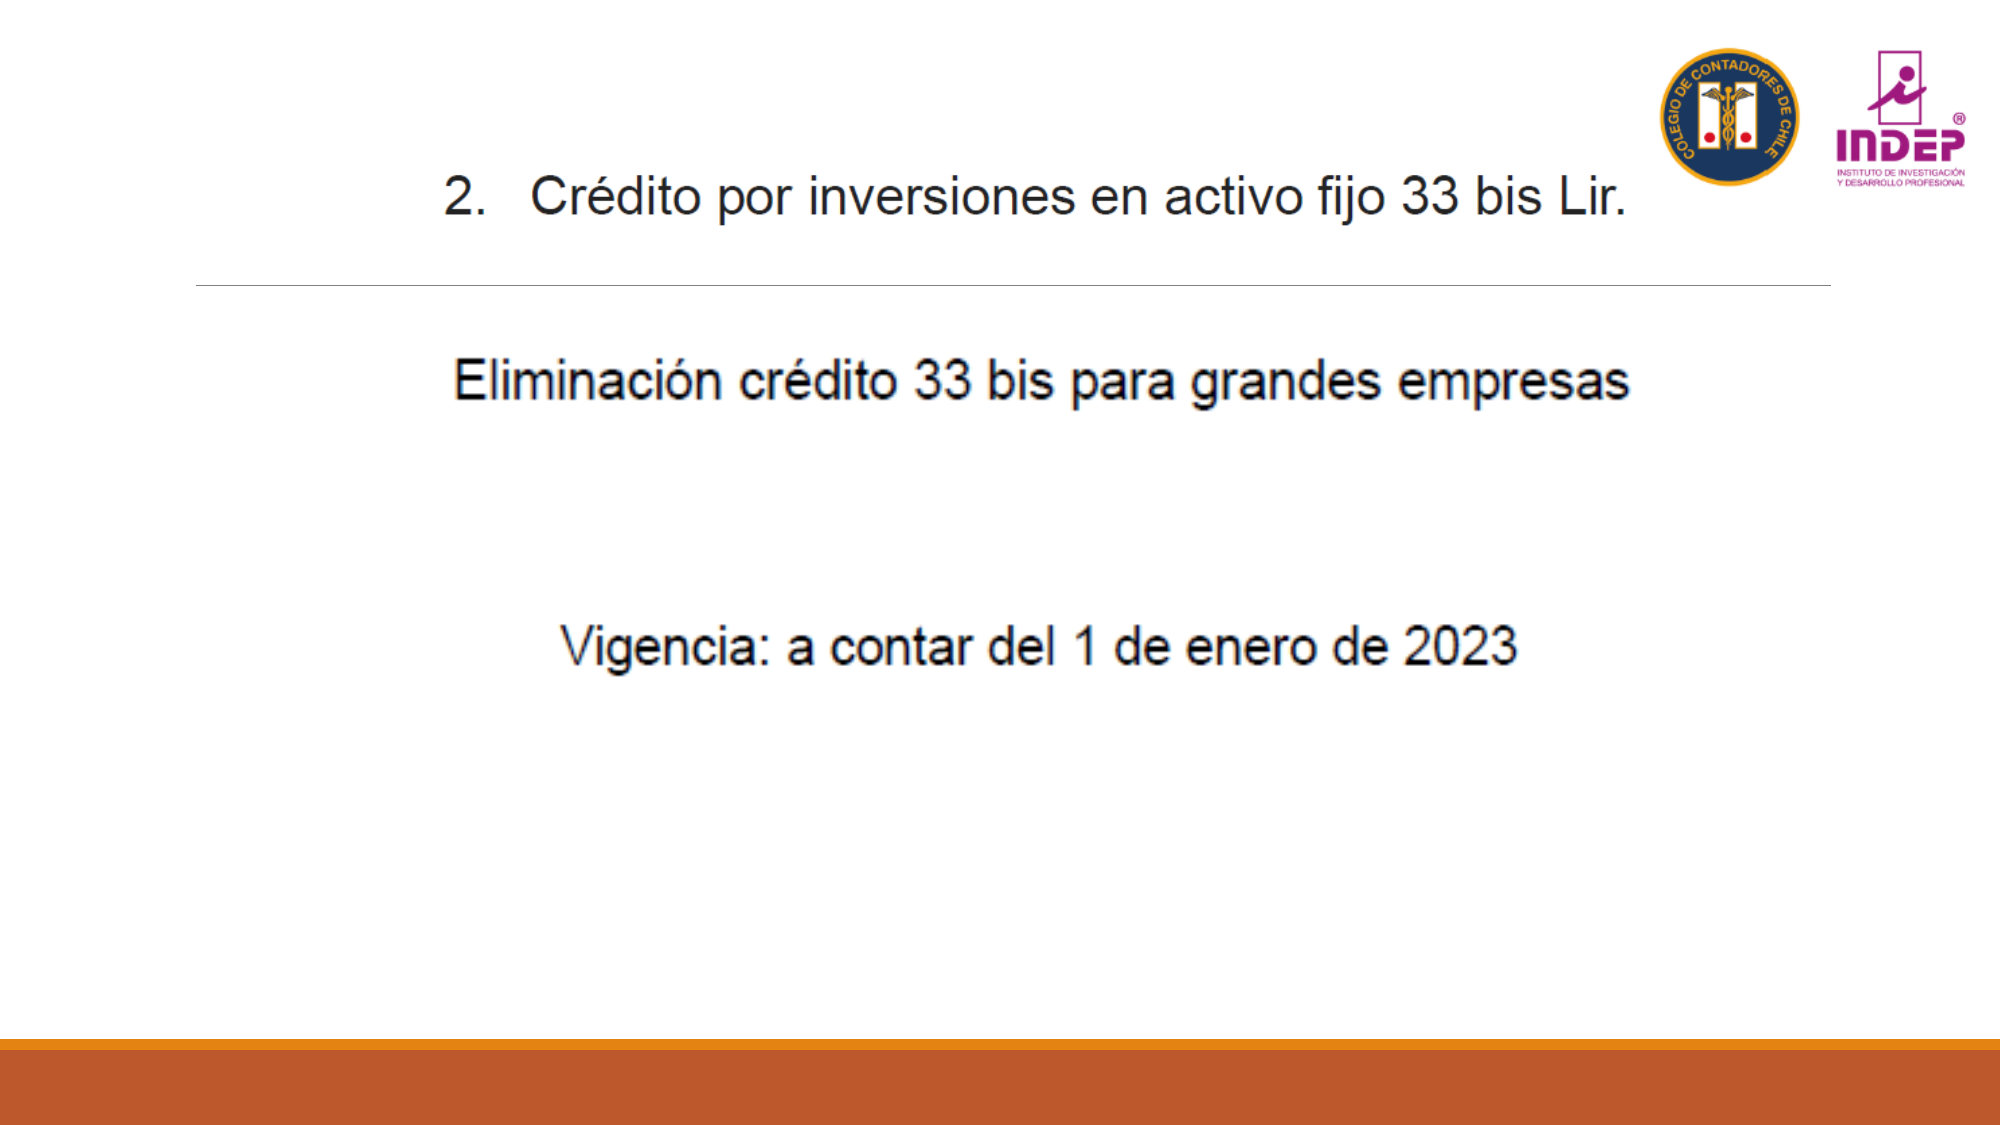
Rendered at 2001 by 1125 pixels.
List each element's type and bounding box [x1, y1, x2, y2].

picture [1657, 40, 1980, 201]
picture [550, 590, 1533, 703]
picture [428, 154, 1636, 239]
picture [428, 321, 1659, 434]
